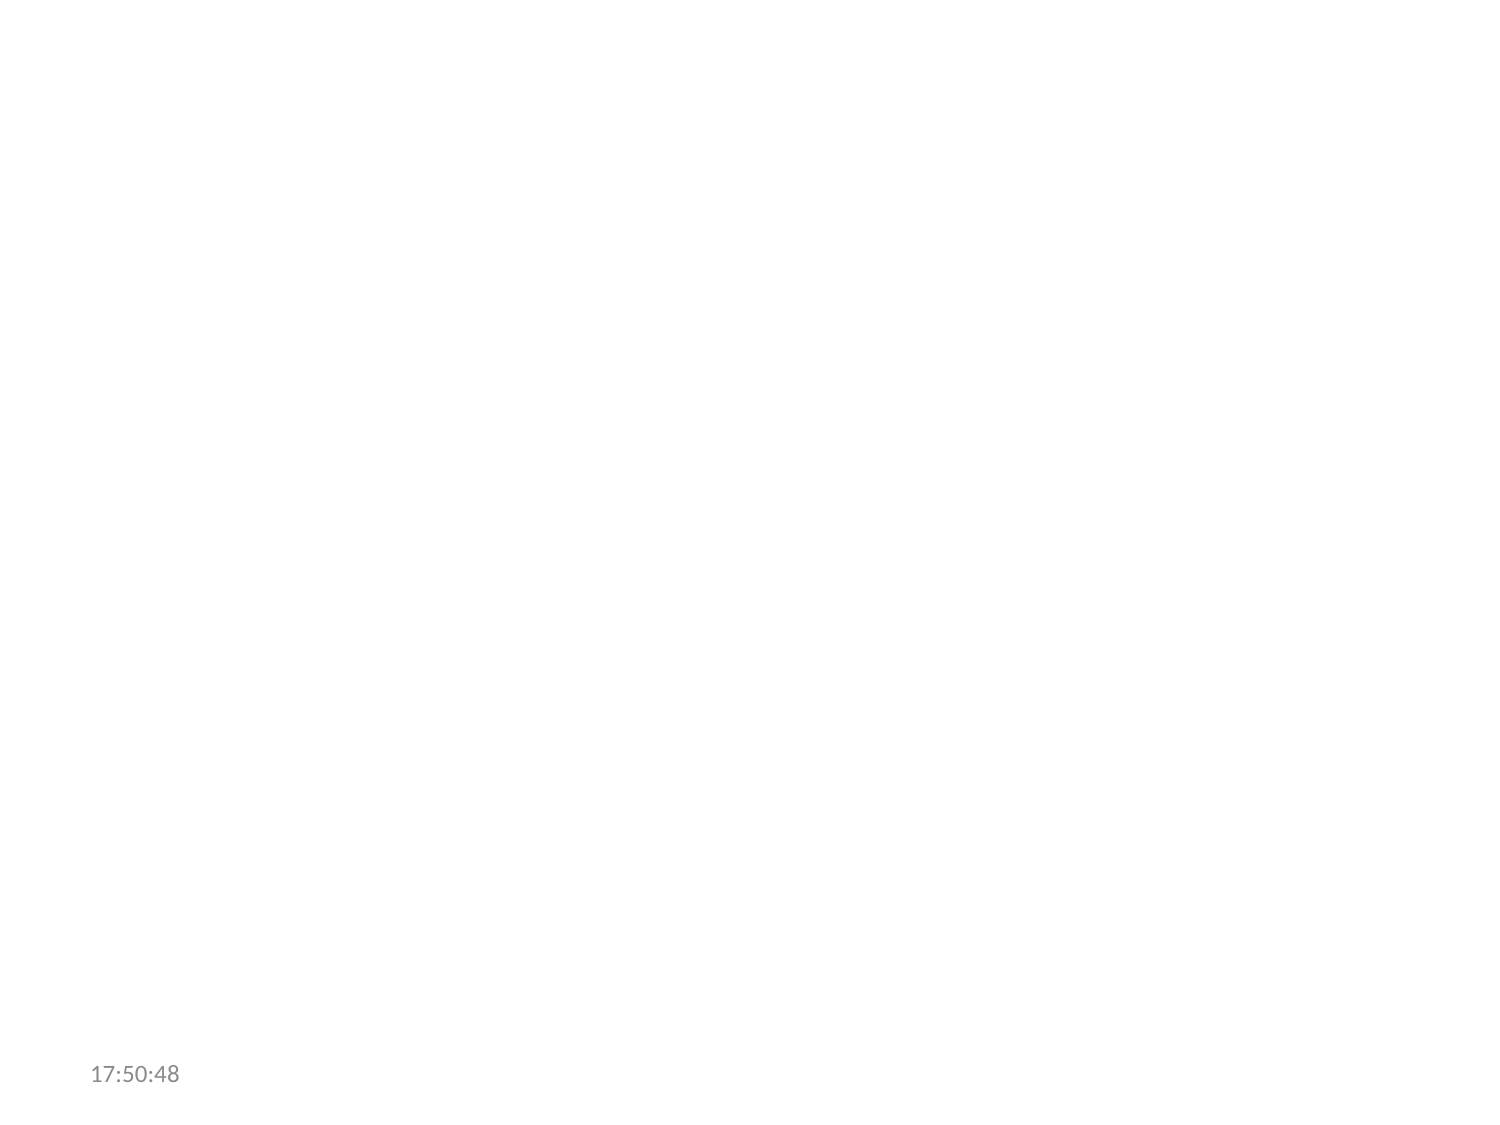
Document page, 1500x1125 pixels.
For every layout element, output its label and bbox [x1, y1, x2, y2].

slide_number [75, 1042, 425, 1103]
